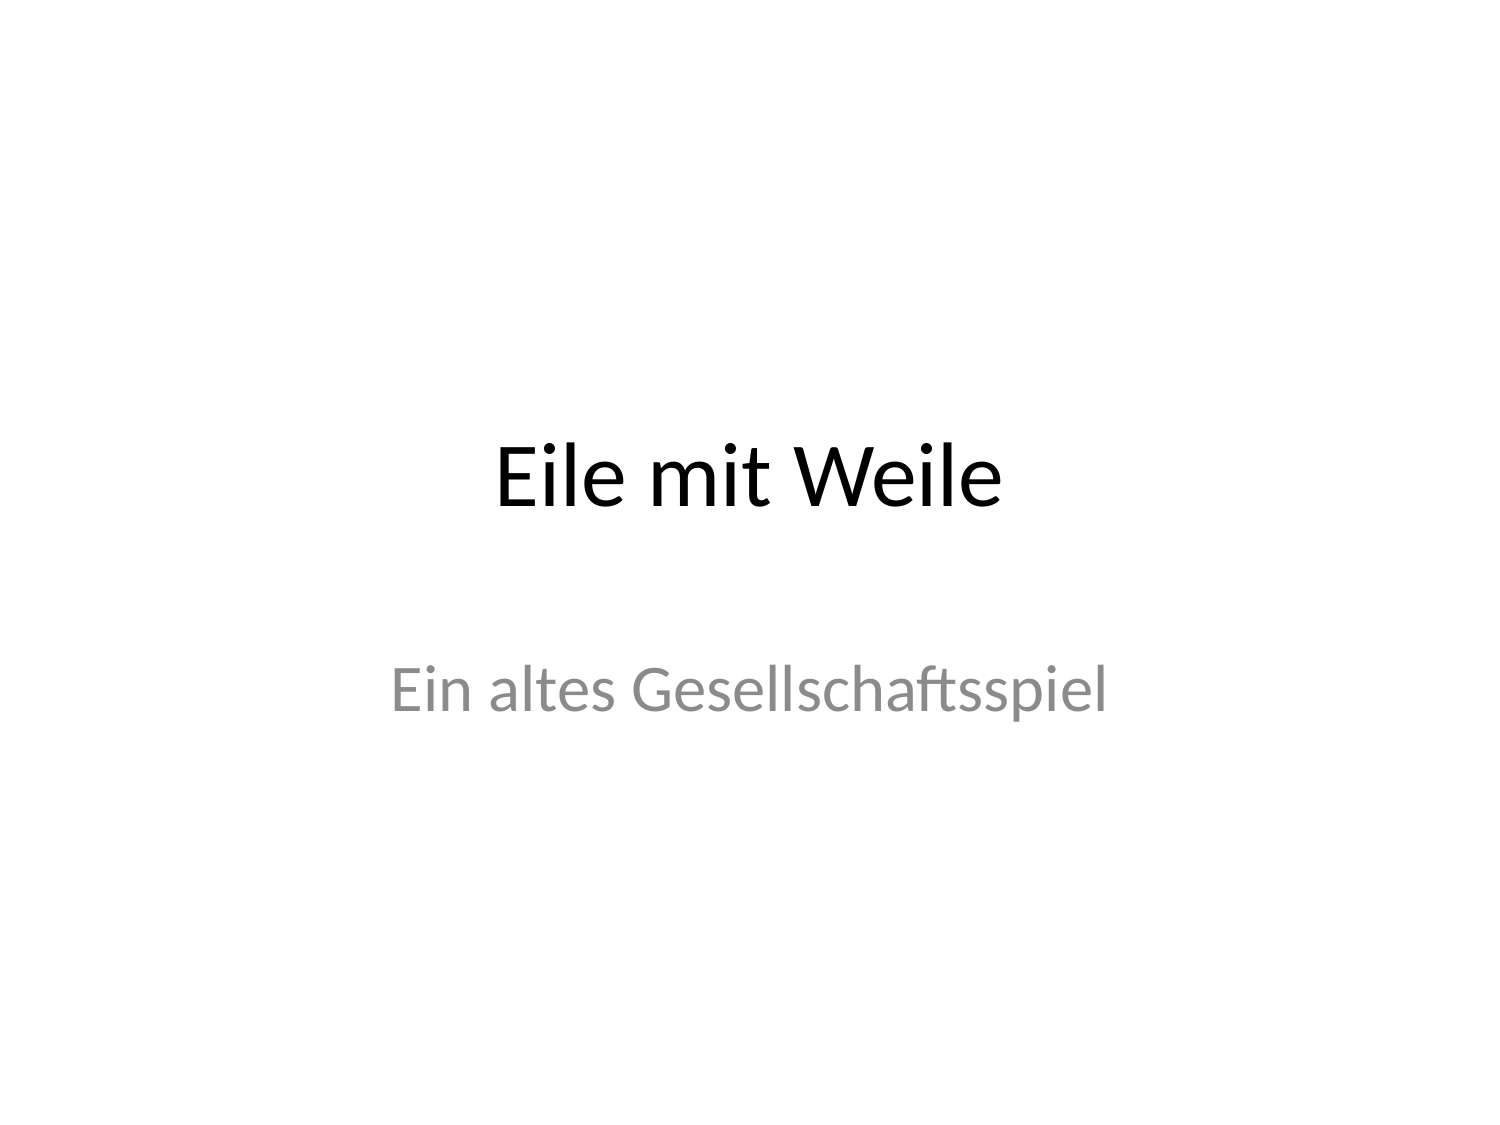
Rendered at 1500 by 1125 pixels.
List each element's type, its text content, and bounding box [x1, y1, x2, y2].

title Eile mit Weile [112, 349, 1388, 591]
subtitle Ein altes Gesellschaftsspiel [225, 637, 1275, 925]
